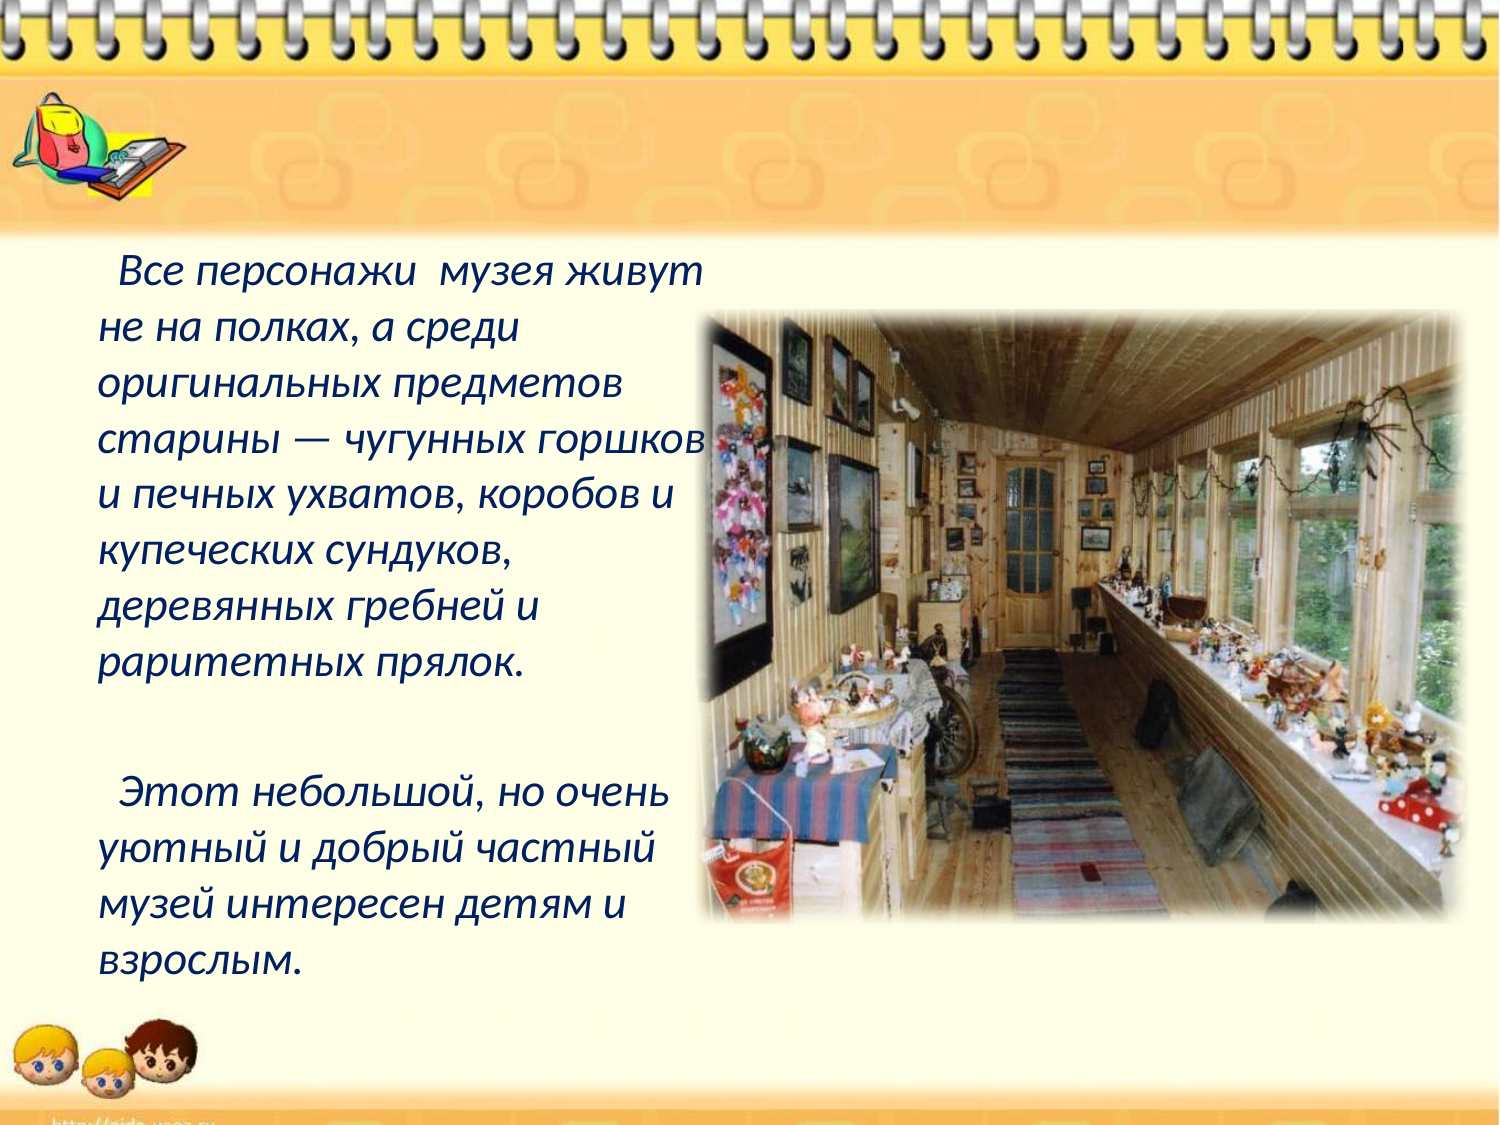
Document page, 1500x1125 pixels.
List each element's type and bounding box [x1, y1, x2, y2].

picture [0, 0, 1500, 1125]
list [690, 302, 1471, 929]
